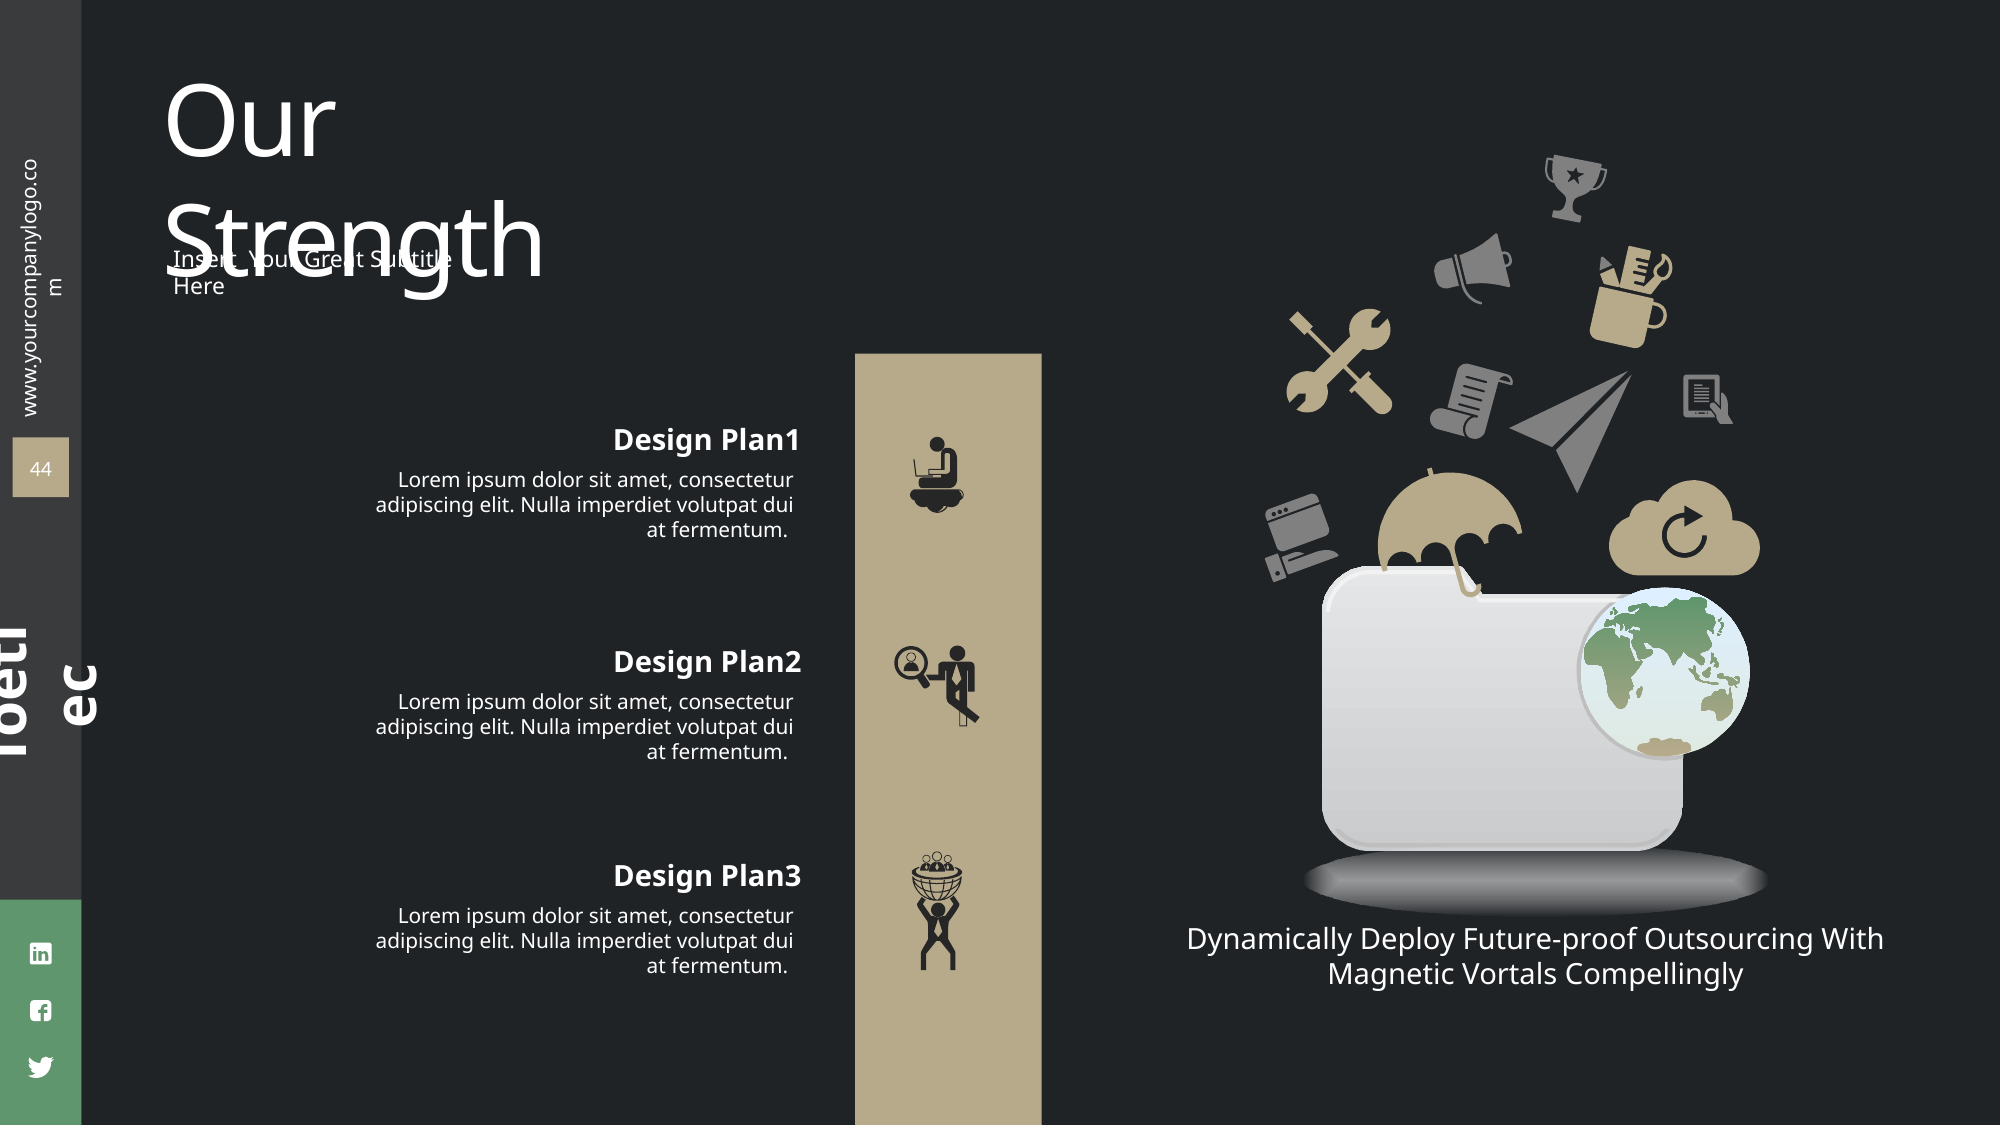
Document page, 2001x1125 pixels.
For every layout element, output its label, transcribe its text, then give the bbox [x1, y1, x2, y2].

text_box Dynamically Deploy Future-proof Outsourcing With Magnetic Vortals Compellingly [1165, 884, 1906, 1027]
text_box Our Strength [147, 116, 677, 236]
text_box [911, 851, 963, 971]
text_box Lorem ipsum dolor sit amet, consectetur adipiscing elit. Nulla imperdiet volutpat dui at fermentum. [359, 681, 809, 772]
text_box Design Plan2 [598, 635, 817, 686]
text_box Design Plan3 [598, 849, 817, 900]
text_box Design Plan1 [598, 414, 817, 464]
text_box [894, 645, 980, 727]
text_box [854, 353, 1043, 1125]
text_box Lorem ipsum dolor sit amet, consectetur adipiscing elit. Nulla imperdiet volutpat dui at fermentum. [359, 459, 809, 550]
text_box Lorem ipsum dolor sit amet, consectetur adipiscing elit. Nulla imperdiet volutpat dui at fermentum. [359, 895, 809, 986]
slide_number 44 [12, 437, 69, 498]
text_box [1259, 158, 1760, 602]
text_box Insert Your Great Subtitle Here [158, 237, 512, 307]
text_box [1302, 565, 1769, 917]
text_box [910, 436, 964, 513]
